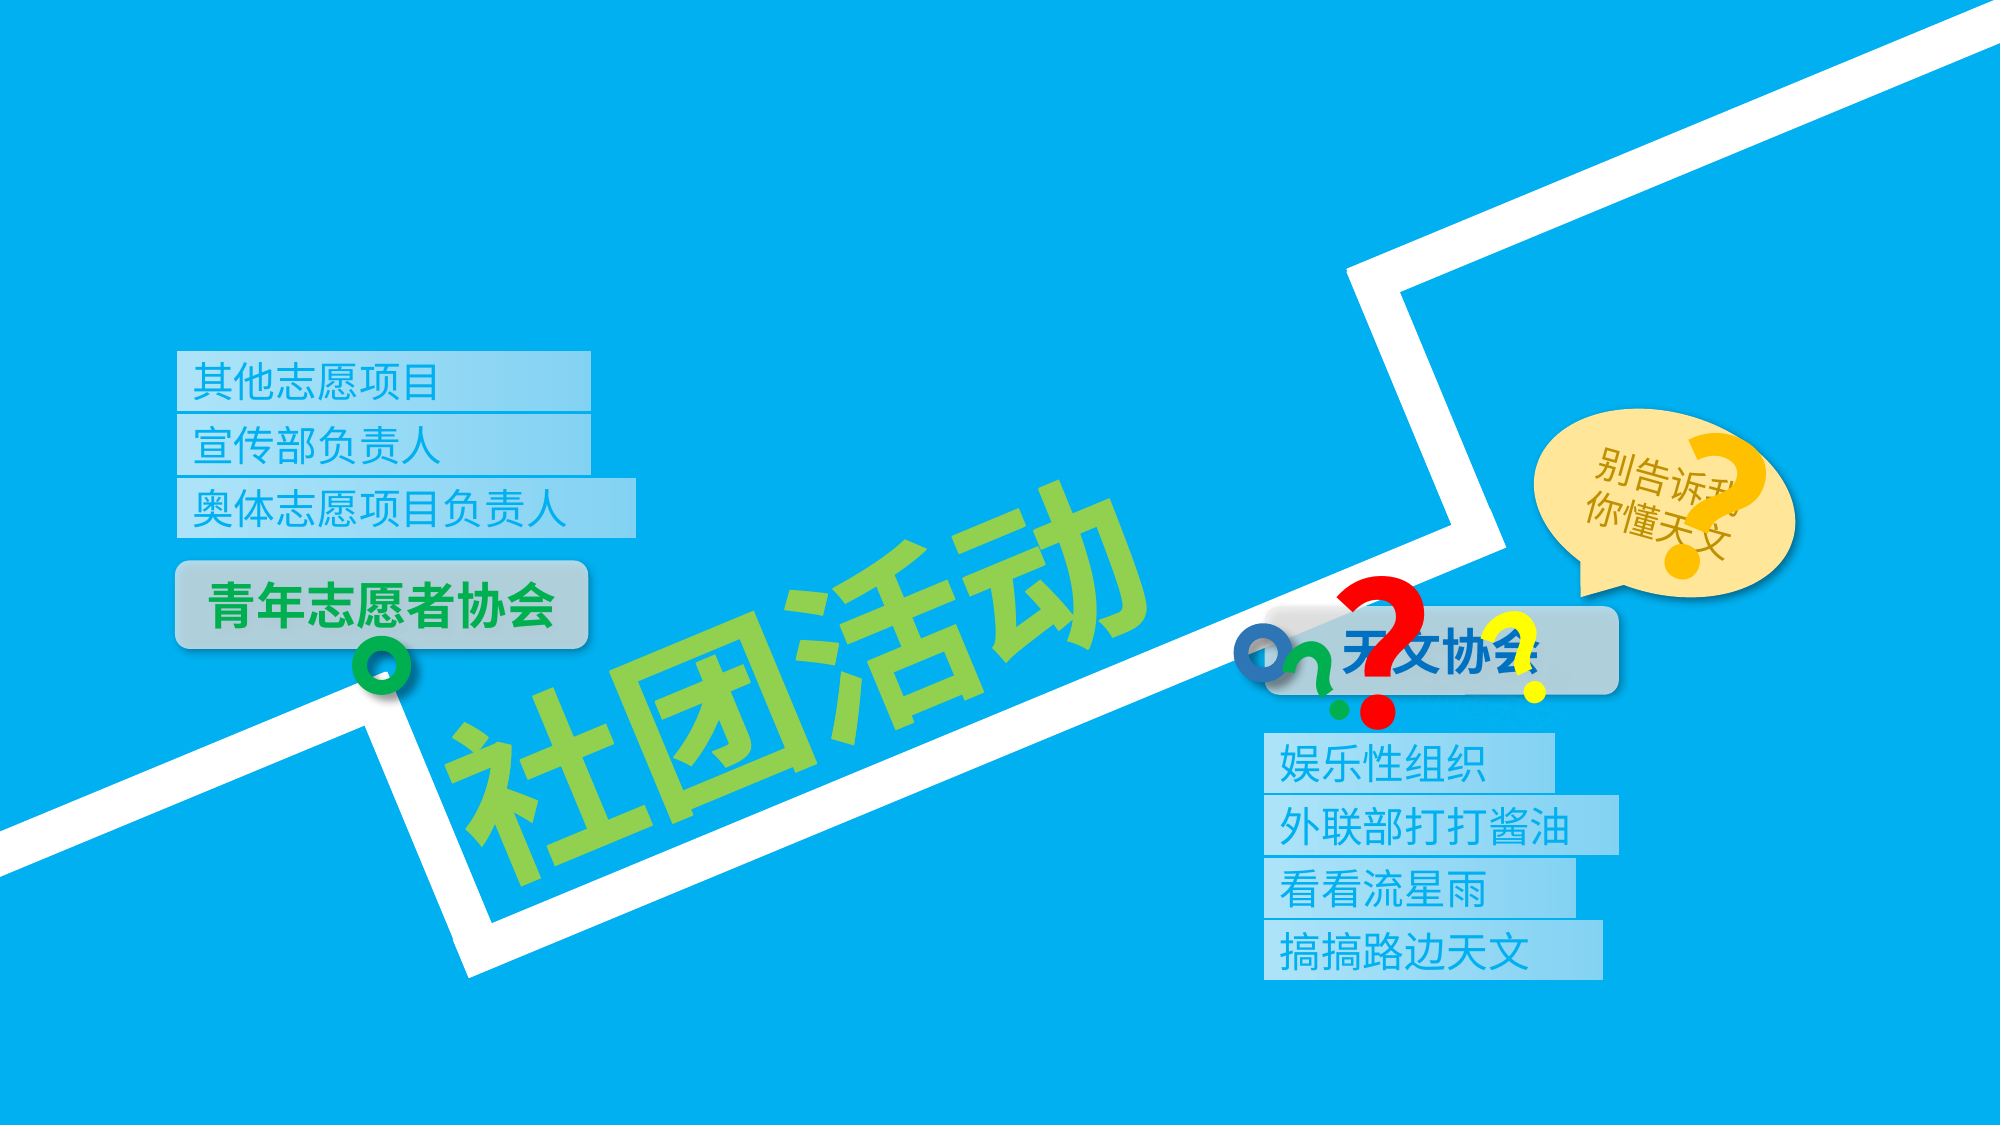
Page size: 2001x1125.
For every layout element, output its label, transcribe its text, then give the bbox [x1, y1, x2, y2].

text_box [1362, 412, 1798, 773]
text_box C [1974, 0, 2000, 7]
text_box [0, 7, 2000, 982]
